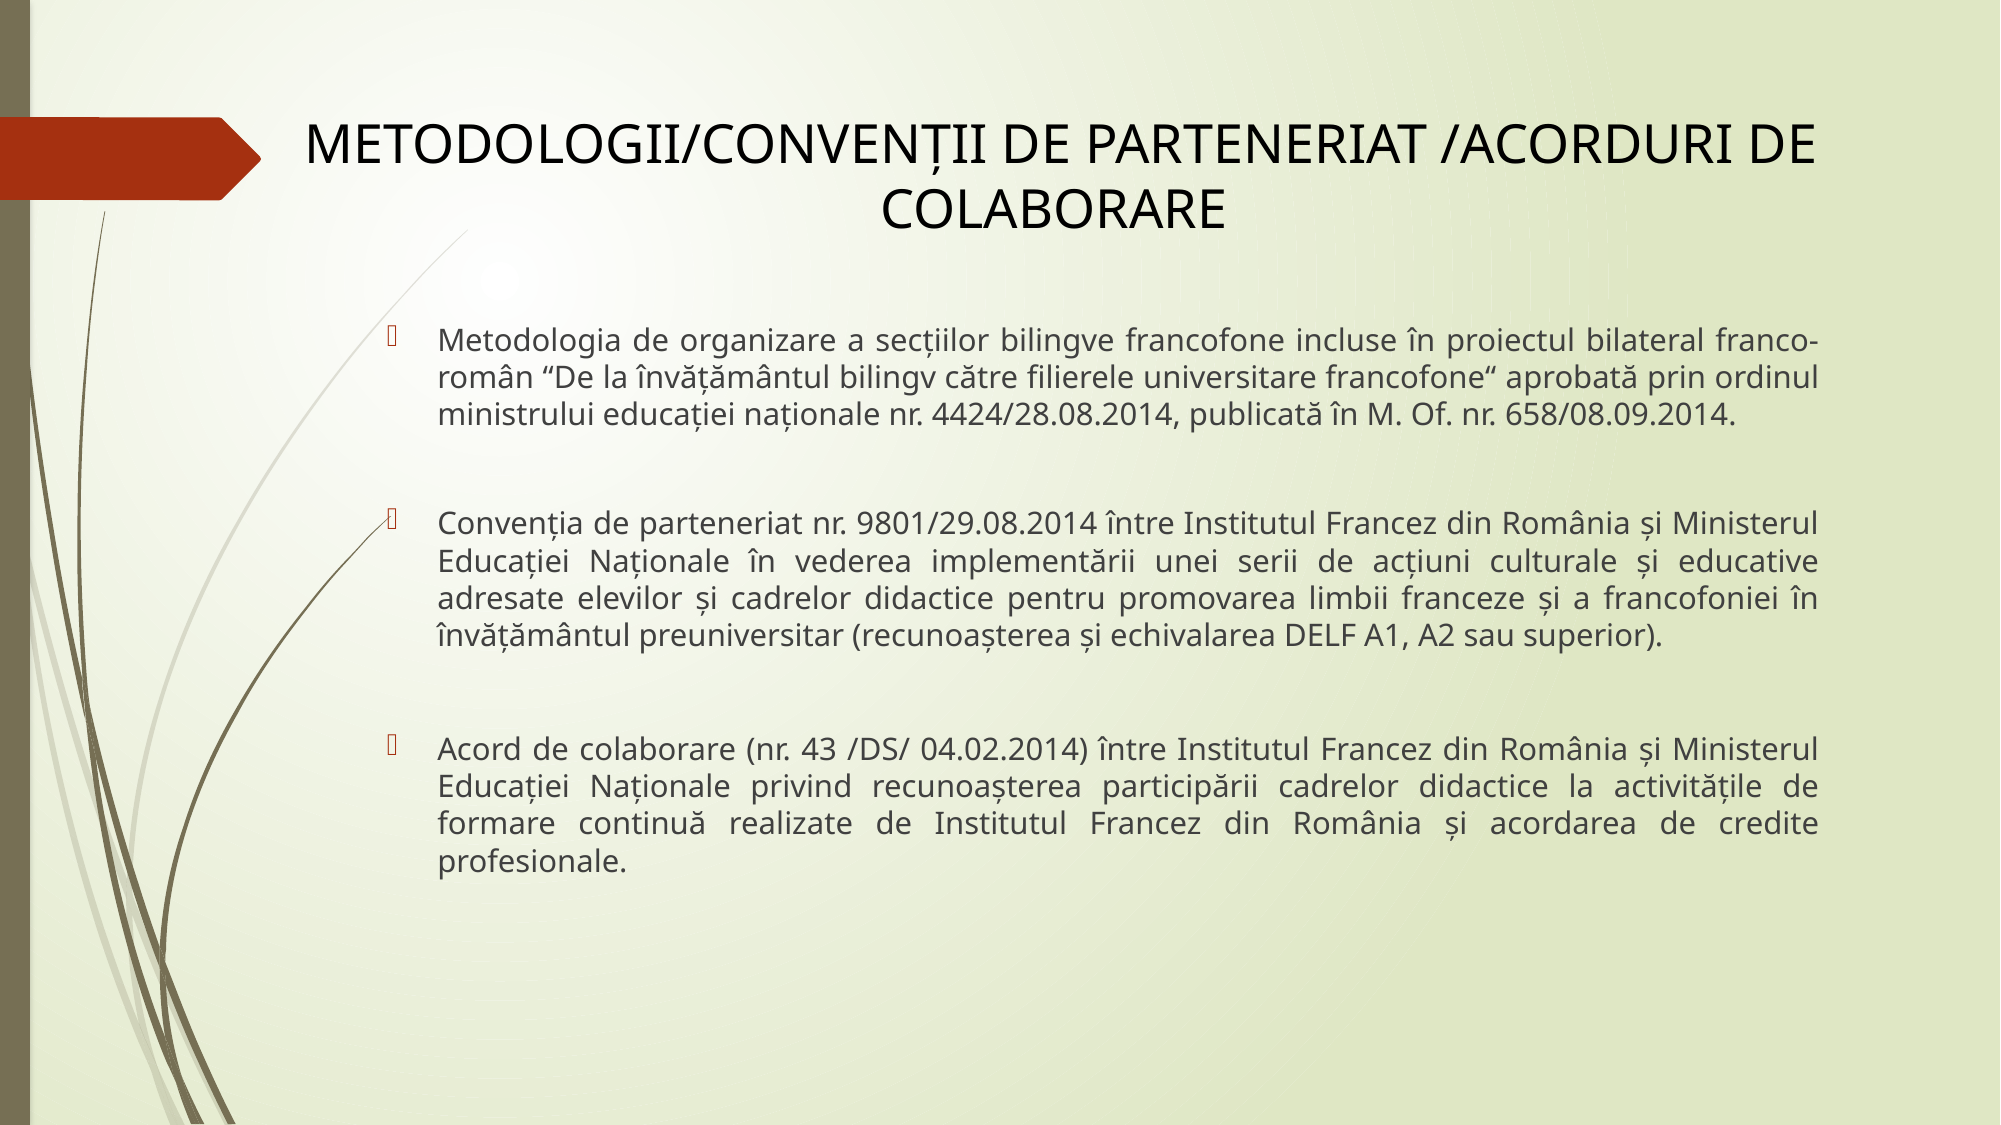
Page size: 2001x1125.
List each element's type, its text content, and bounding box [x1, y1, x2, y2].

list Metodologia de organizare a secțiilor bilingve francofone incluse în proiectul bilateral franco-român “De la învățământul bilingv către filierele universitare francofone“ aprobată prin ordinul ministrului educației naționale nr. 4424/28.08.2014, publicată în M. Of. nr. 658/08.09.2014. Convenția de parteneriat nr. 9801/29.08.2014 între Institutul Francez din România și Ministerul Educației Naționale în vederea implementării unei serii de acțiuni culturale și educative adresate elevilor și cadrelor didactice pentru promovarea limbii franceze și a francofoniei în învățământul preuniversitar (recunoașterea și echivalarea DELF A1, A2 sau superior). Acord de colaborare (nr. 43 /DS/ 04.02.2014) între Institutul Francez din România și Ministerul Educației Naționale privind recunoașterea participării cadrelor didactice la activitățile de formare continuă realizate de Institutul Francez din România și acordarea de credite profesionale. [371, 312, 1835, 933]
title METODOLOGII/CONVENȚII DE PARTENERIAT /ACORDURI DE COLABORARE [234, 102, 1888, 313]
